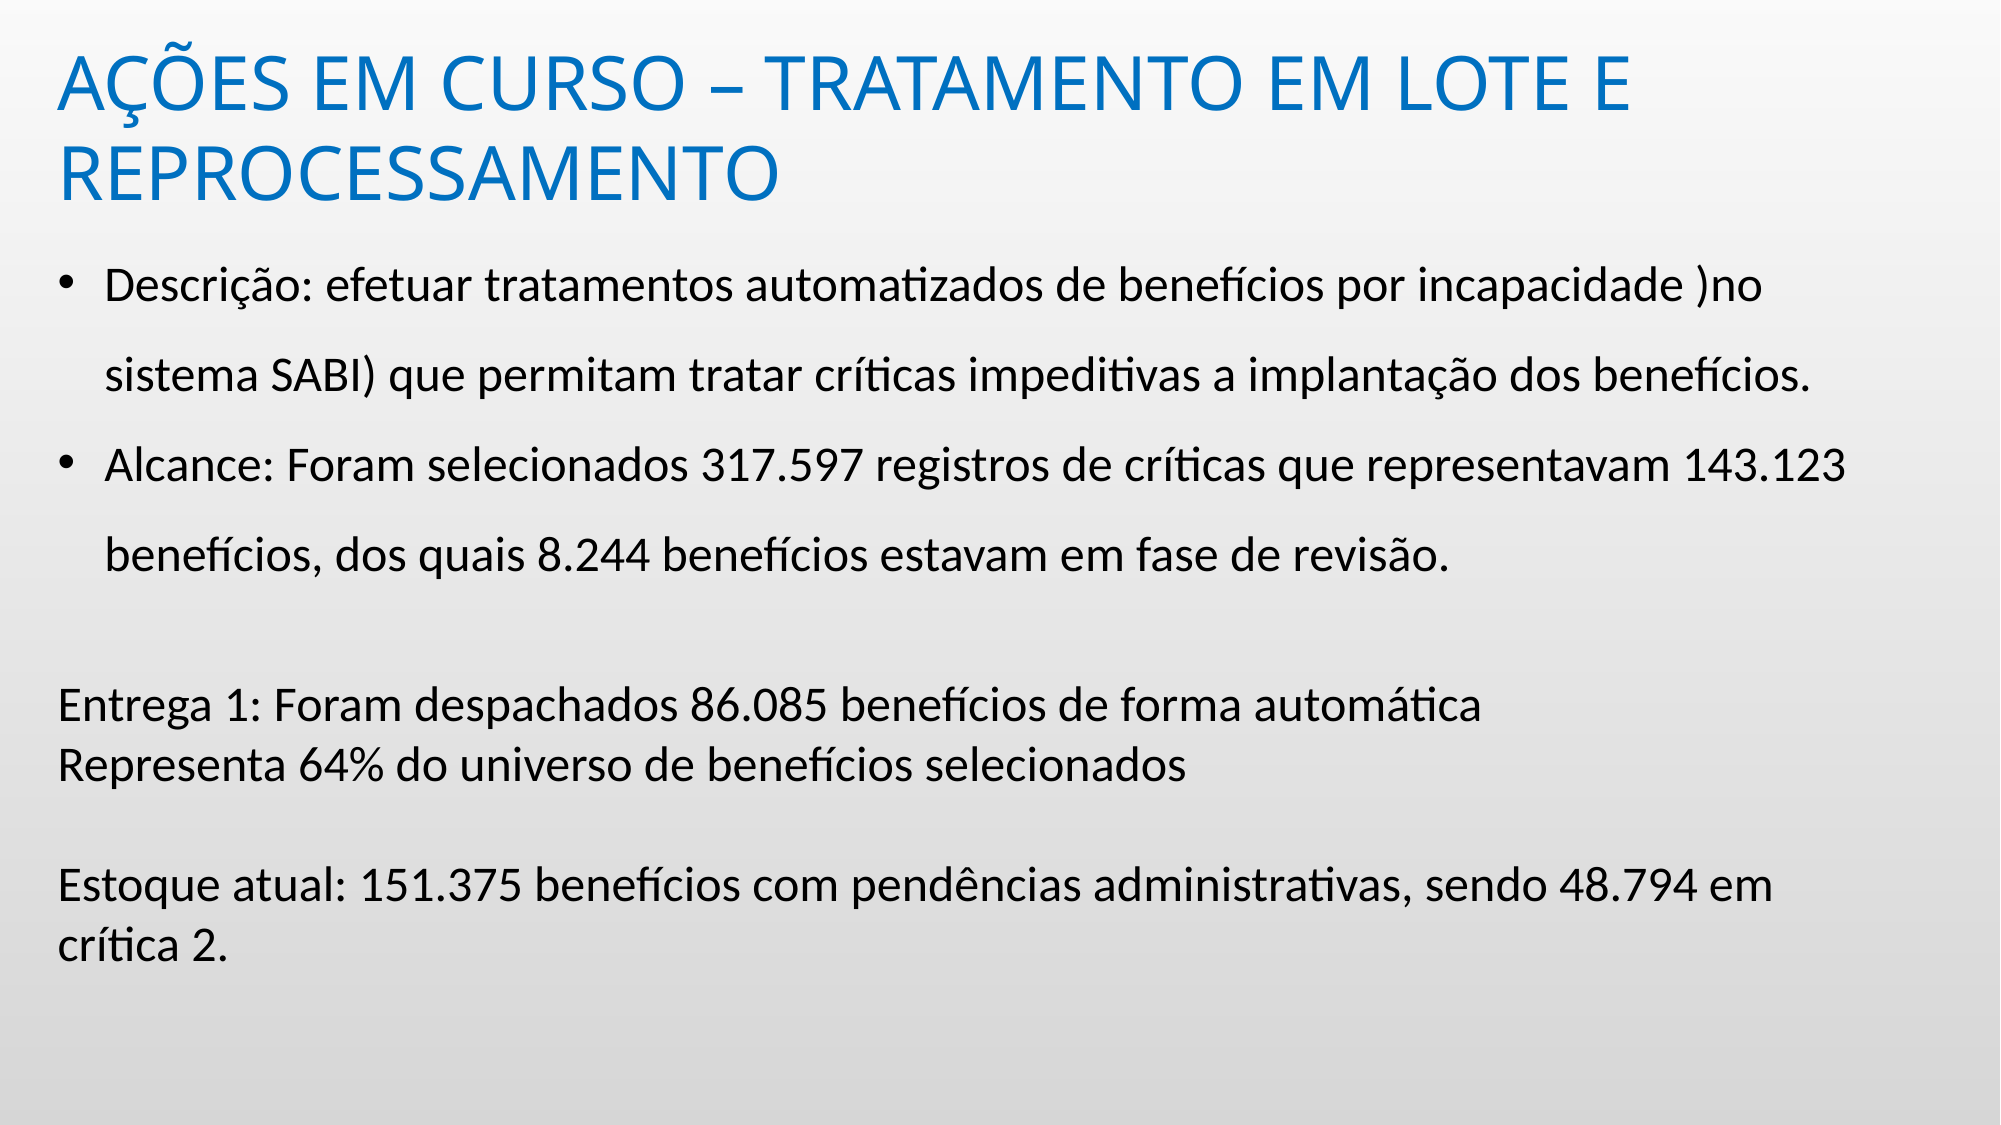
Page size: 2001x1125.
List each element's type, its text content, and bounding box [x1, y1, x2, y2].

text_box Descrição: efetuar tratamentos automatizados de benefícios por incapacidade )no sistema SABI) que permitam tratar críticas impeditivas a implantação dos benefícios. Alcance: Foram selecionados 317.597 registros de críticas que representavam 143.123 benefícios, dos quais 8.244 benefícios estavam em fase de revisão. Entrega 1: Foram despachados 86.085 benefícios de forma automática Representa 64% do universo de benefícios selecionados Estoque atual: 151.375 benefícios com pendências administrativas, sendo 48.794 em crítica 2. [42, 214, 1911, 979]
text_box AÇÕES EM CURSO – TRATAMENTO EM LOTE E REPROCESSAMENTO [42, 27, 1955, 293]
